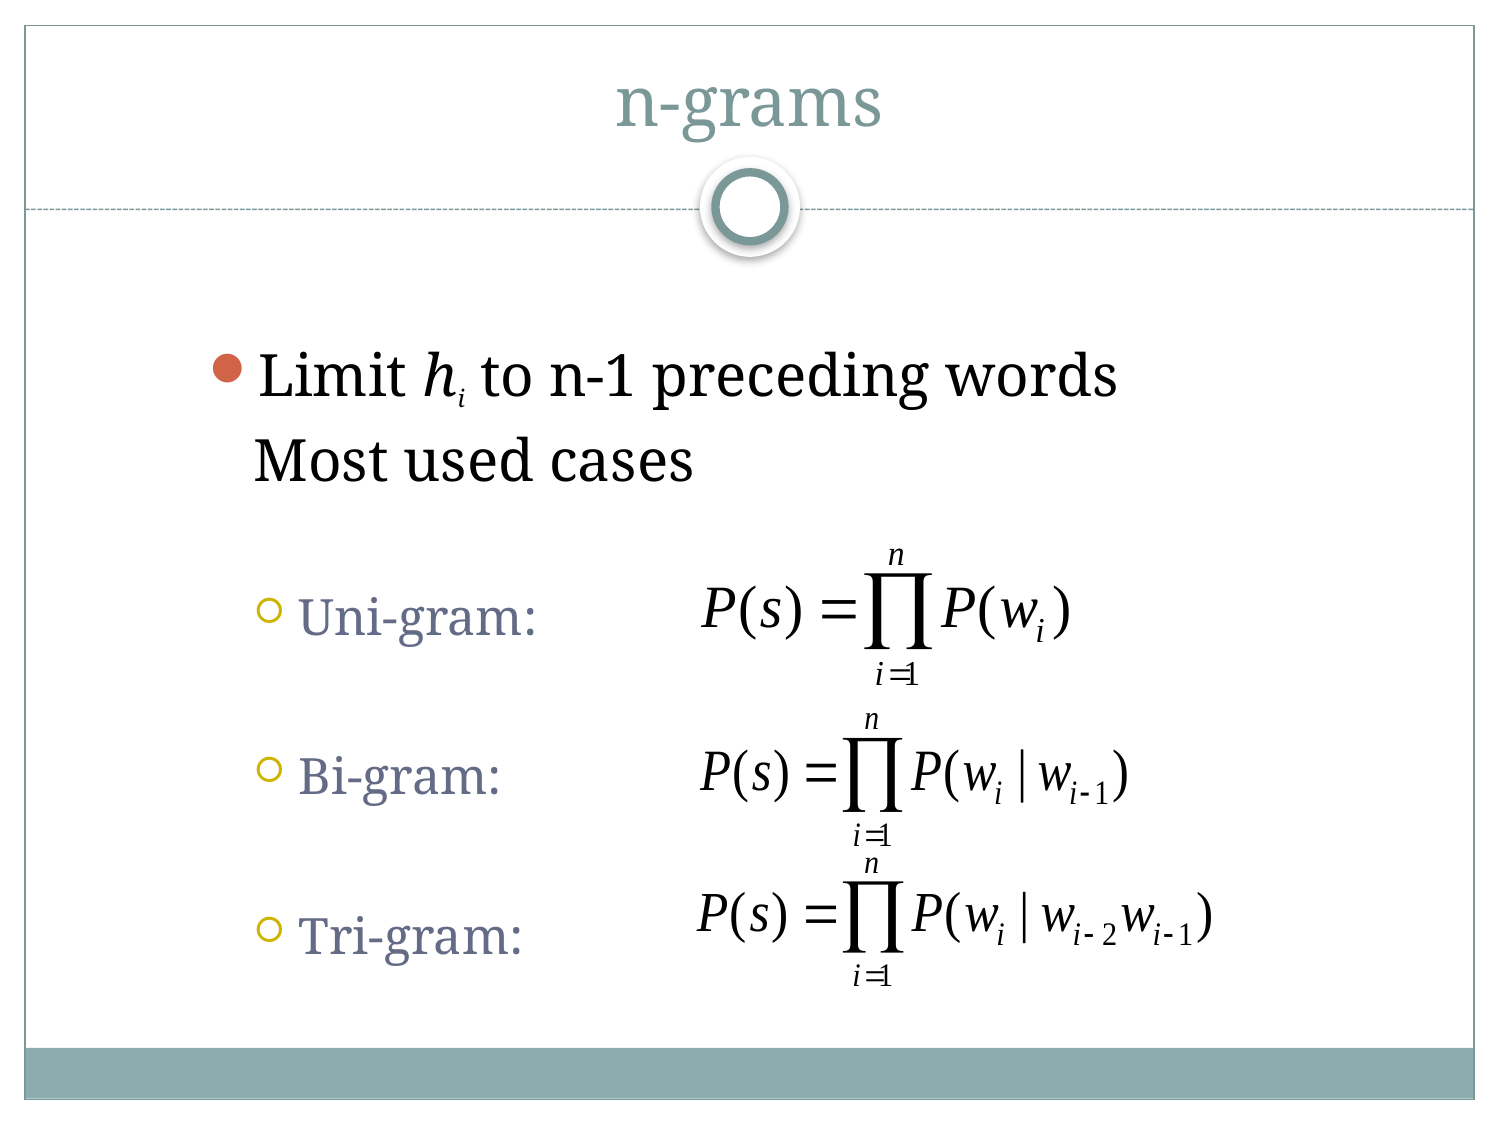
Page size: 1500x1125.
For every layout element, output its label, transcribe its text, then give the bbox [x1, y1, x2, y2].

title n-grams [75, 45, 1425, 148]
list Limit hi to n-1 preceding words Most used cases Uni-gram: Bi-gram: Tri-gram: [193, 331, 1375, 1038]
picture [687, 692, 1223, 998]
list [690, 526, 1081, 698]
